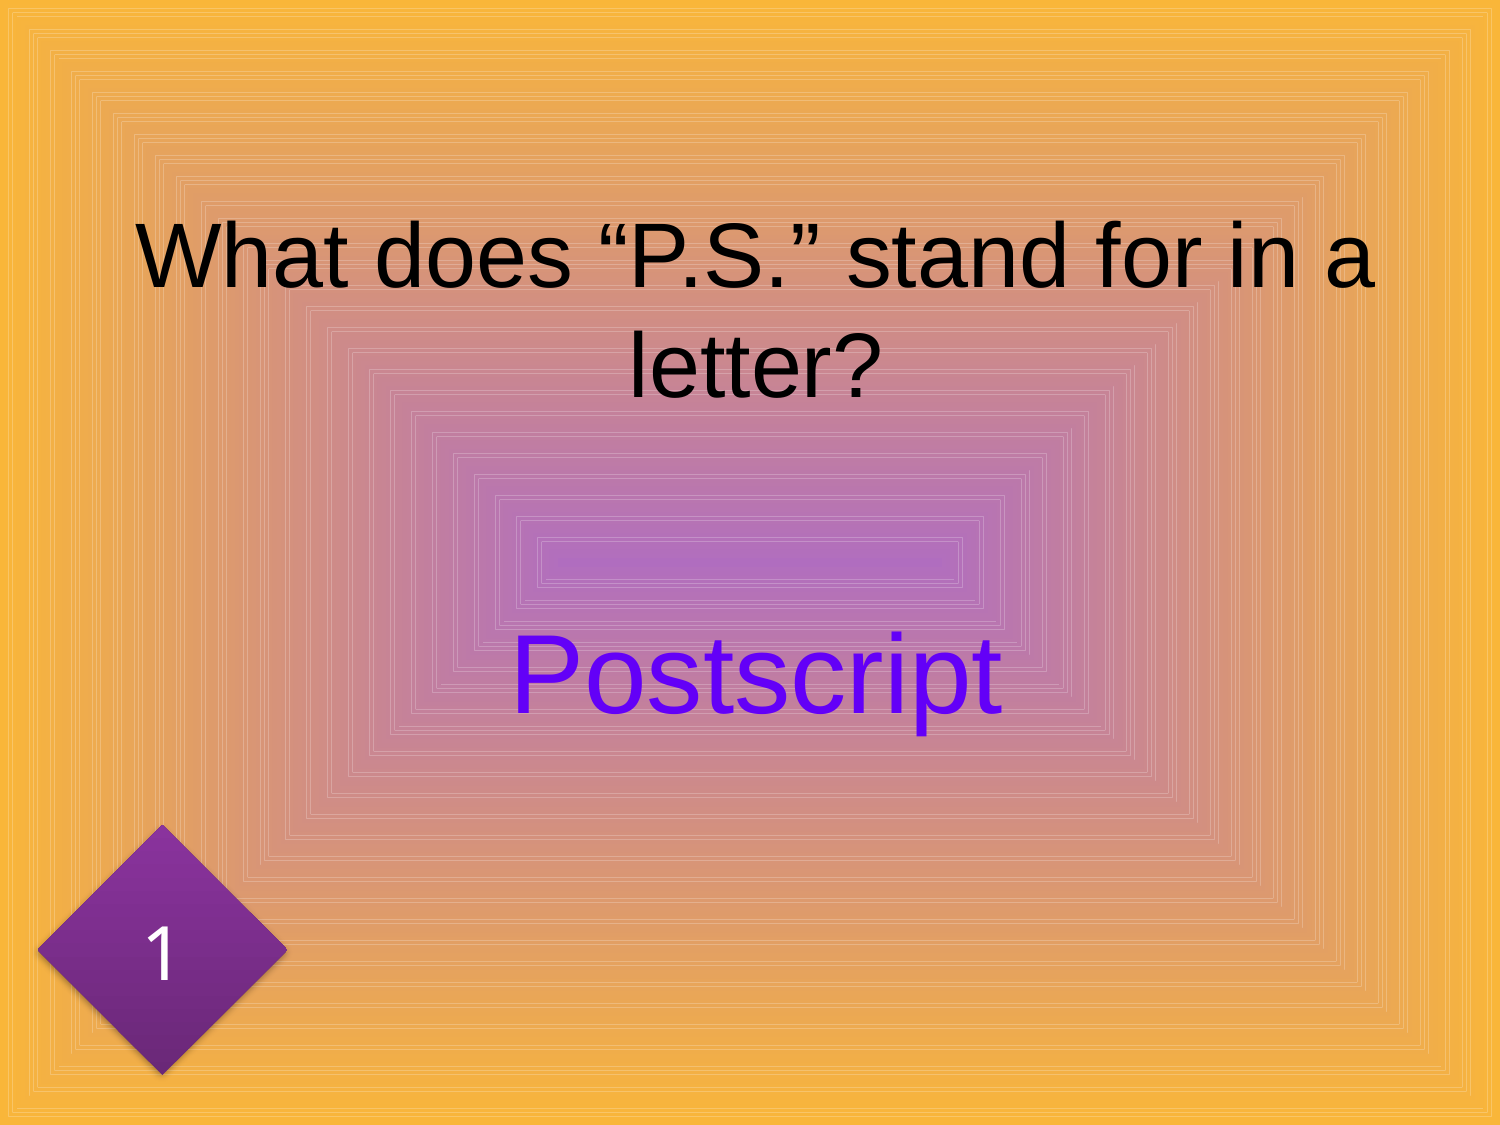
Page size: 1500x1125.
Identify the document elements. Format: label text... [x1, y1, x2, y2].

title What does “P.S.” stand for in a letter? [112, 137, 1401, 476]
text_box 1 [37, 838, 288, 1075]
text_box Postscript [112, 500, 1400, 838]
